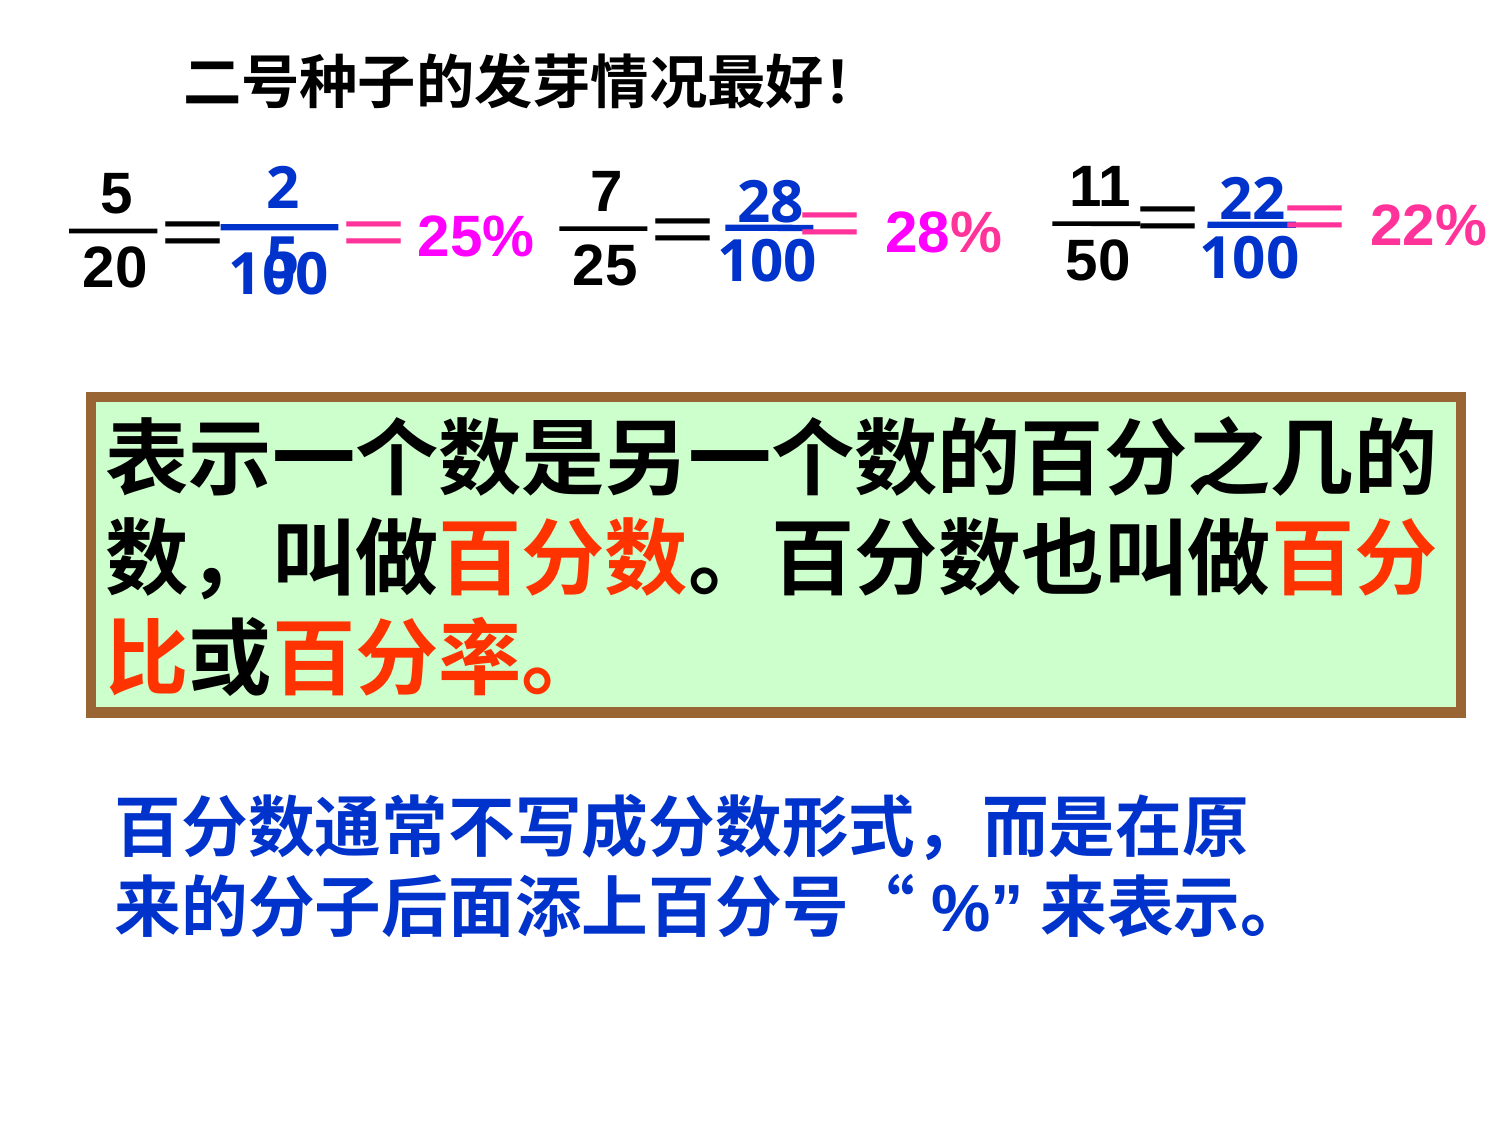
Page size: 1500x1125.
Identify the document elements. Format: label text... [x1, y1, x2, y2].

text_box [1190, 152, 1309, 299]
text_box ＝ [1152, 163, 1185, 270]
text_box 二号种子的发芽情况最好！ [98, 37, 967, 123]
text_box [708, 155, 827, 302]
text_box 表示一个数是另一个数的百分之几的数，叫做百分数。百分数也叫做百分比或百分率。 [90, 397, 1462, 713]
text_box ＝28% [832, 170, 1035, 276]
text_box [67, 147, 163, 307]
text_box 百分数通常不写成分数形式，而是在原来的分子后面添上百分号“%”来表示。 [99, 777, 1323, 953]
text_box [557, 145, 653, 305]
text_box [1050, 140, 1148, 300]
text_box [195, 141, 352, 315]
text_box ＝22% [1314, 162, 1500, 268]
text_box ＝ [167, 178, 190, 285]
text_box 25% [402, 190, 550, 276]
text_box [53, 35, 1500, 1005]
text_box ＝ [357, 178, 427, 284]
text_box ＝ [657, 176, 703, 282]
